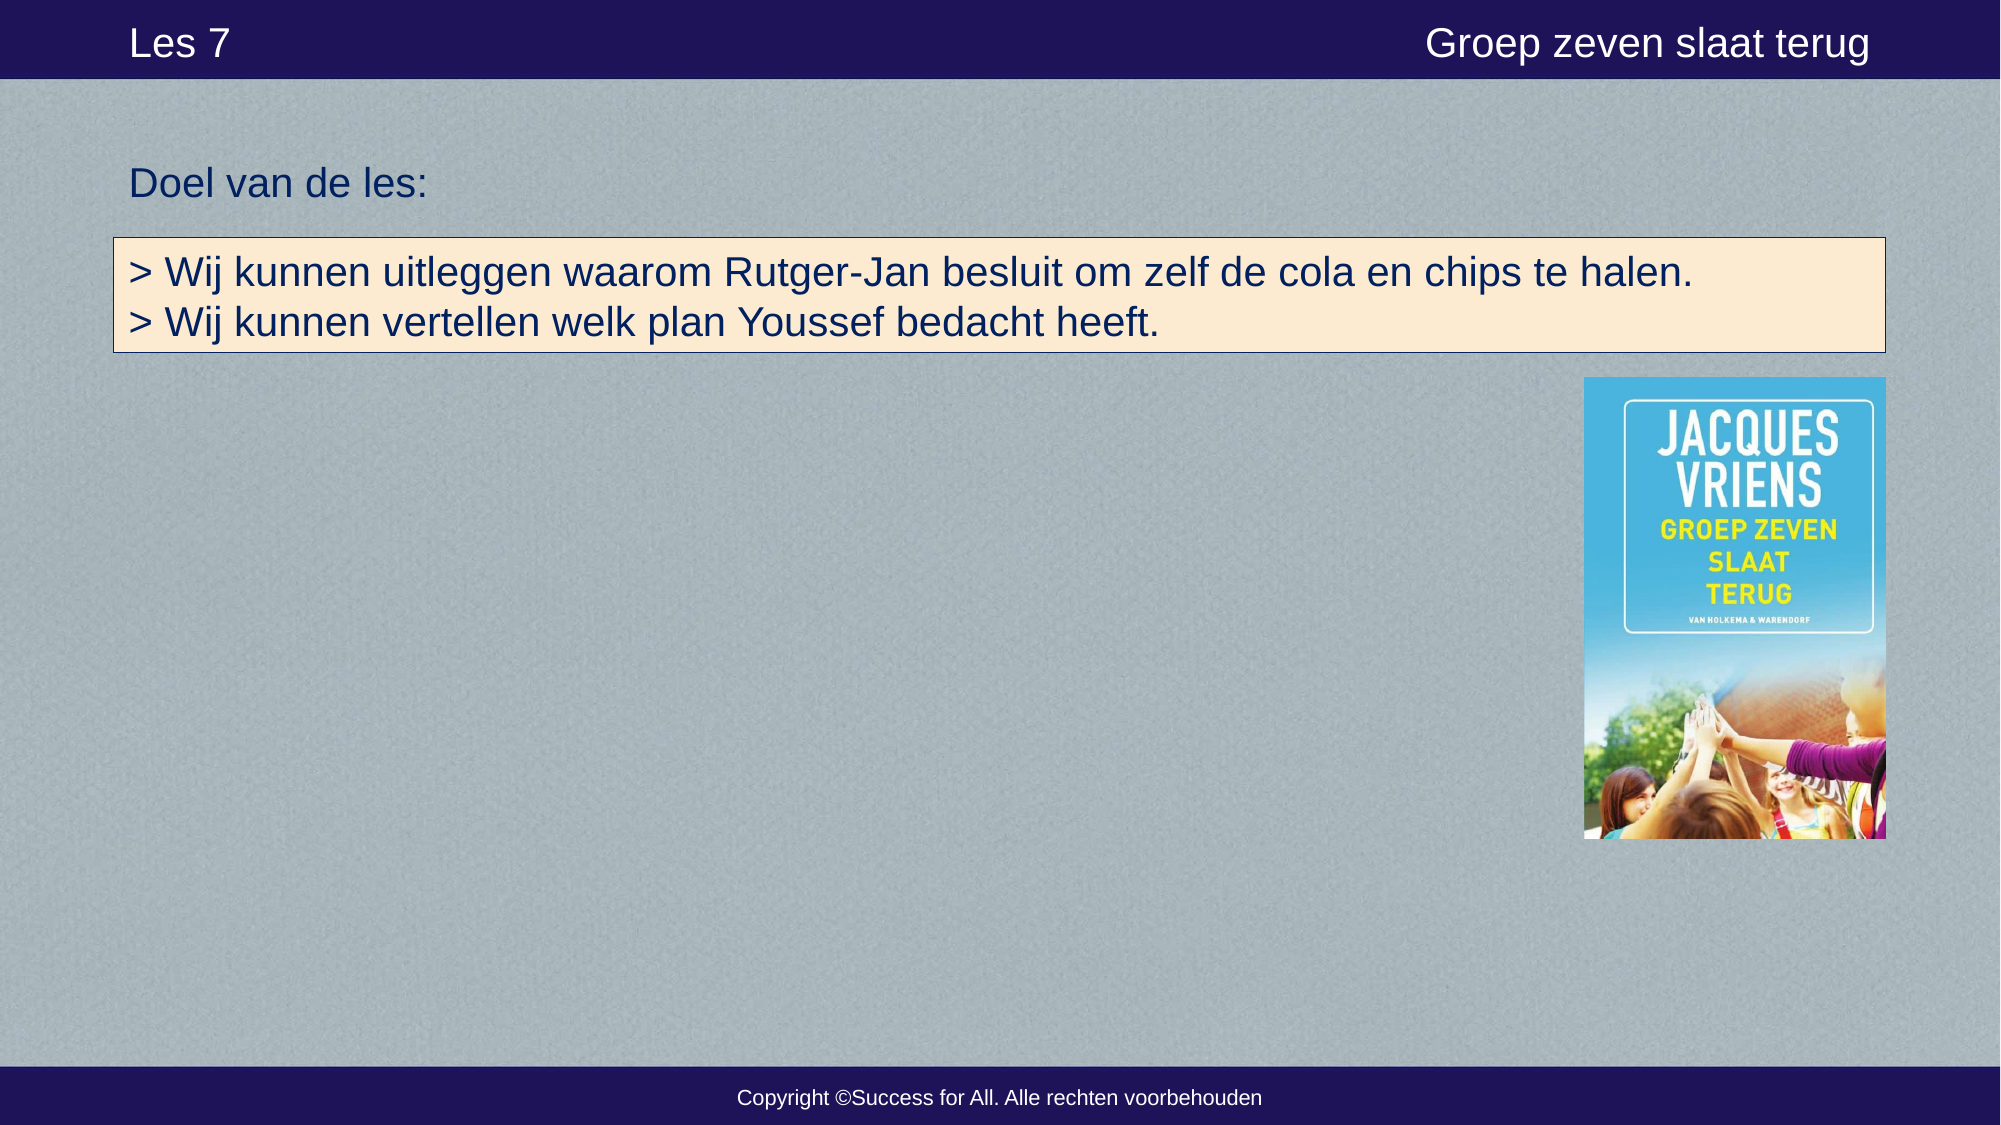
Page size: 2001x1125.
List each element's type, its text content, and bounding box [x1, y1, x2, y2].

text_box Doel van de les: [113, 148, 1635, 214]
text_box Groep zeven slaat terug [999, 8, 1886, 73]
text_box > Wij kunnen uitleggen waarom Rutger-Jan besluit om zelf de cola en chips te halen. > Wij kunnen vertellen welk plan Youssef bedacht heeft. [113, 237, 1886, 353]
picture [0, 0, 2001, 1125]
text_box Les 7 [114, 8, 354, 73]
text_box Copyright ©Success for All. Alle rechten voorbehouden [0, 1076, 2000, 1125]
